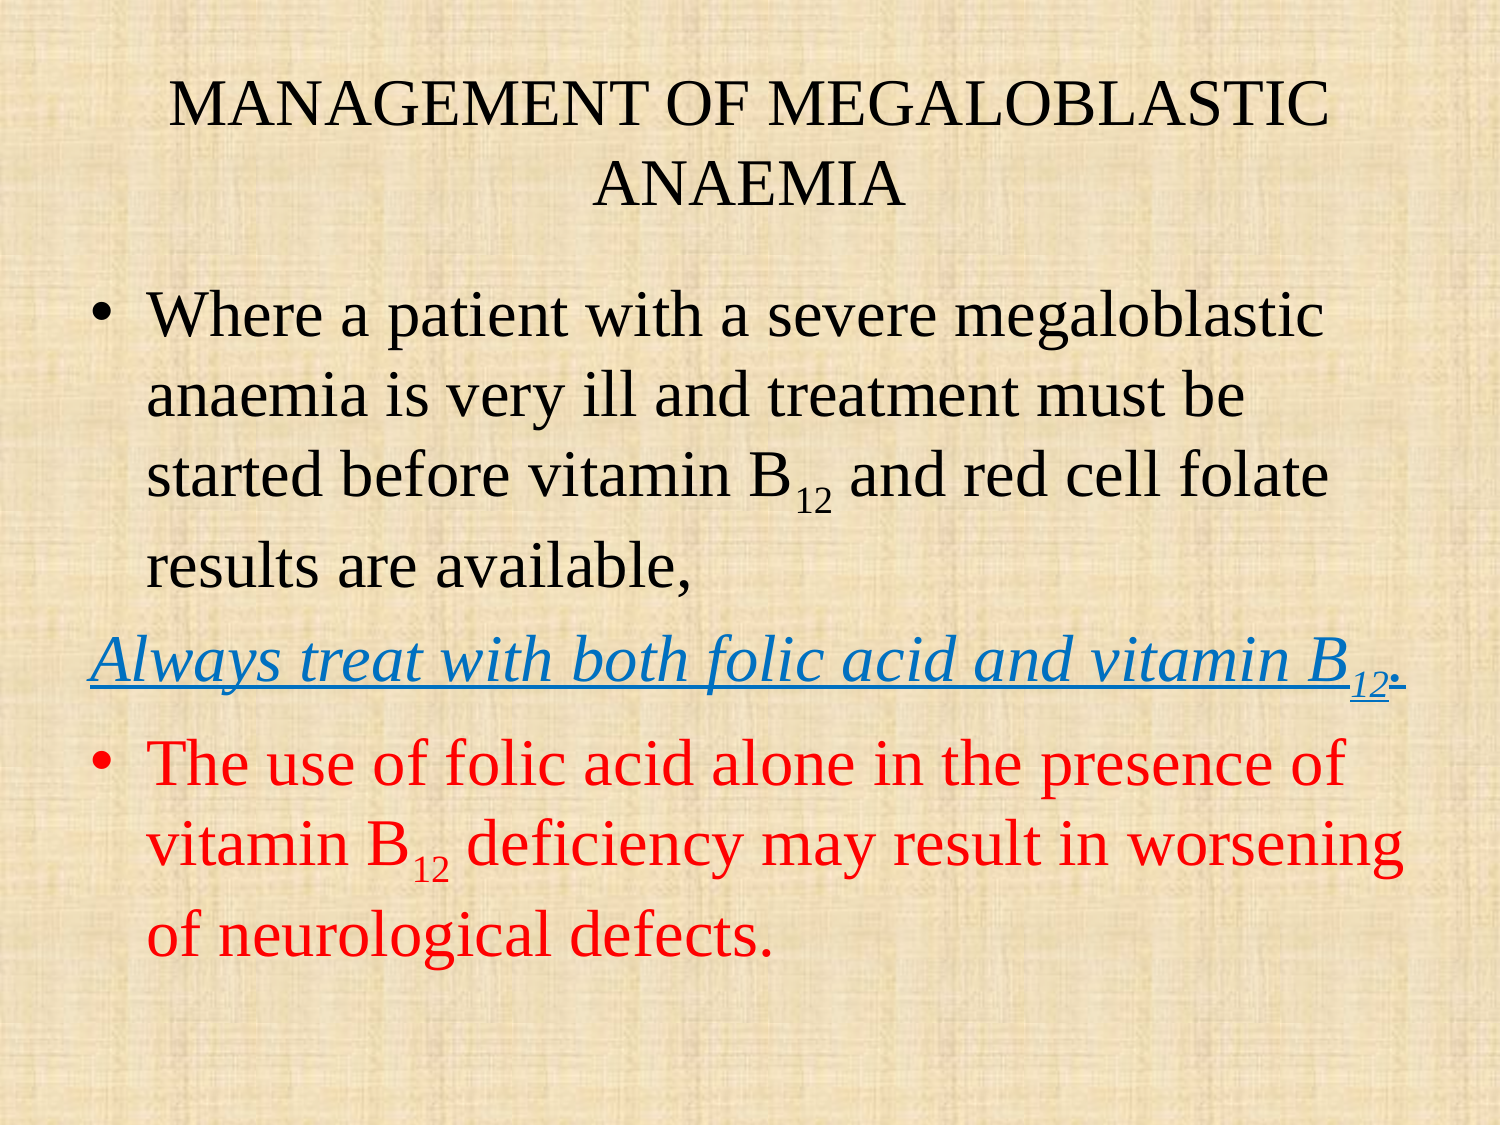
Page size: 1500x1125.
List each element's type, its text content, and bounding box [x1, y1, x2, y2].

title MANAGEMENT OF MEGALOBLASTIC ANAEMIA [75, 45, 1425, 233]
list Where a patient with a severe megaloblastic anaemia is very ill and treatment must be started before vitamin B12 and red cell folate results are available, Always treat with both folic acid and vitamin B12. The use of folic acid alone in the presence of vitamin B12 deficiency may result in worsening of neurological defects. [75, 262, 1425, 1005]
